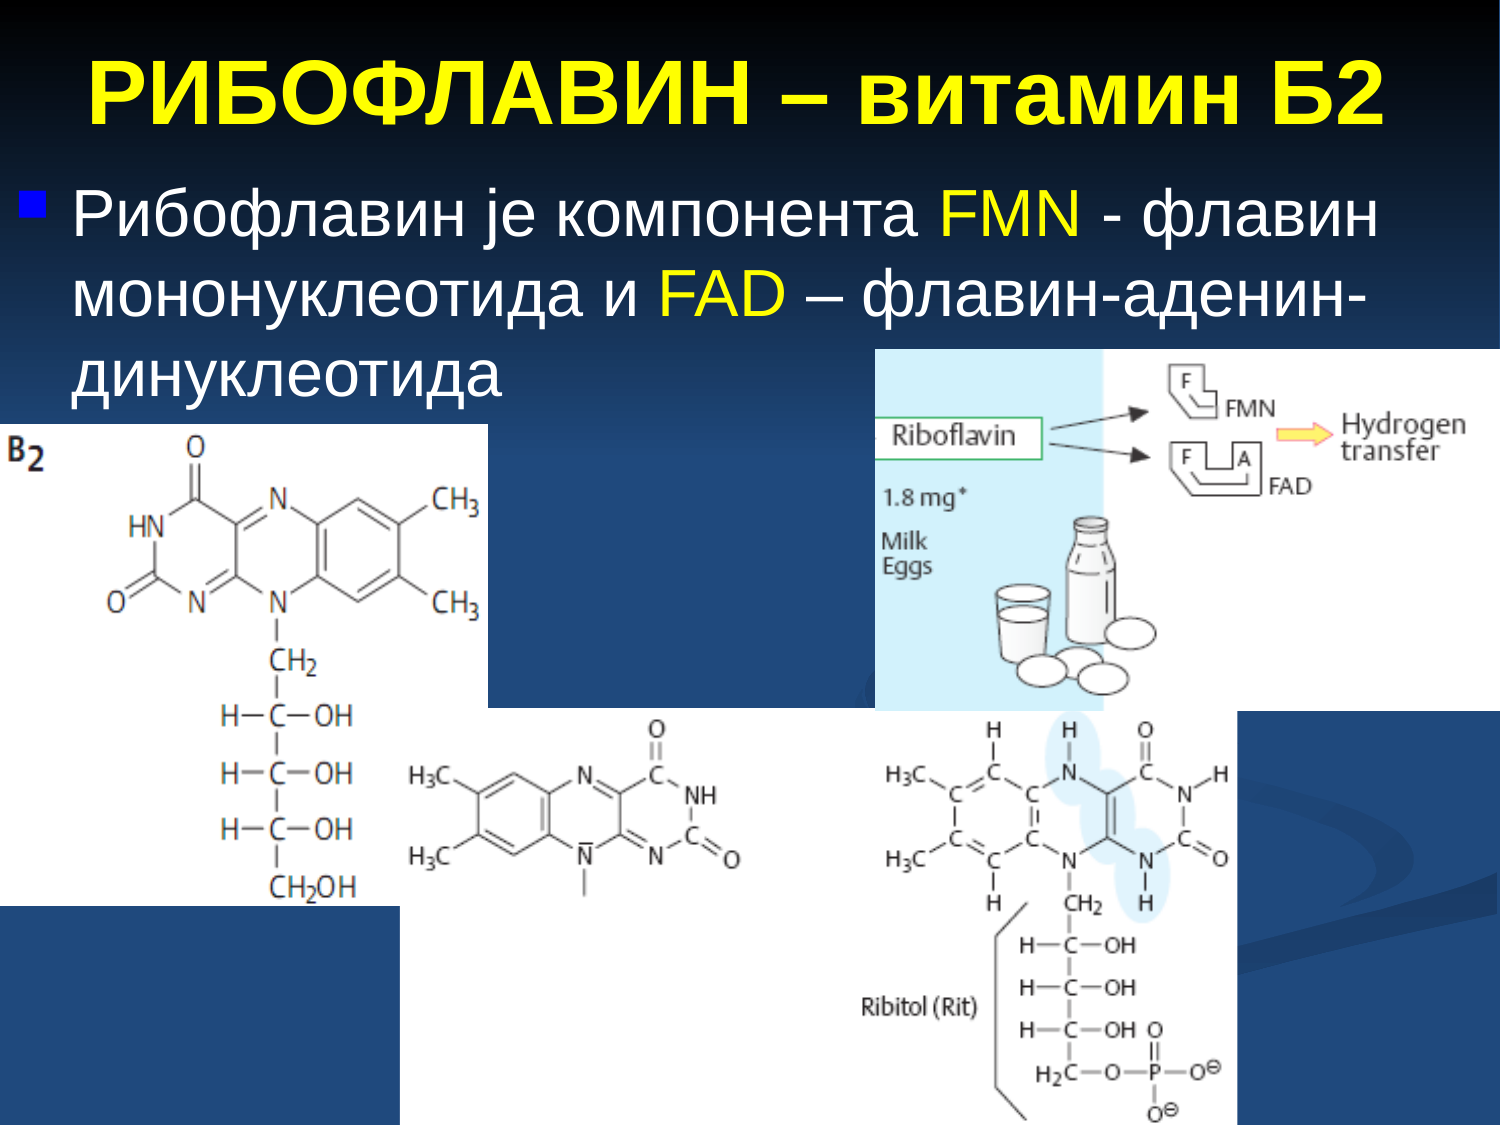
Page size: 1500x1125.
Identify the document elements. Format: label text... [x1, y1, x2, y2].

list Рибофлавин је компонента FMN - флавин мононуклеотида и FAD – флавин-аденин-динуклеотида [0, 162, 1475, 425]
picture [0, 349, 1500, 1125]
title РИБОФЛАВИН – витамин Б2 [0, 0, 1500, 175]
